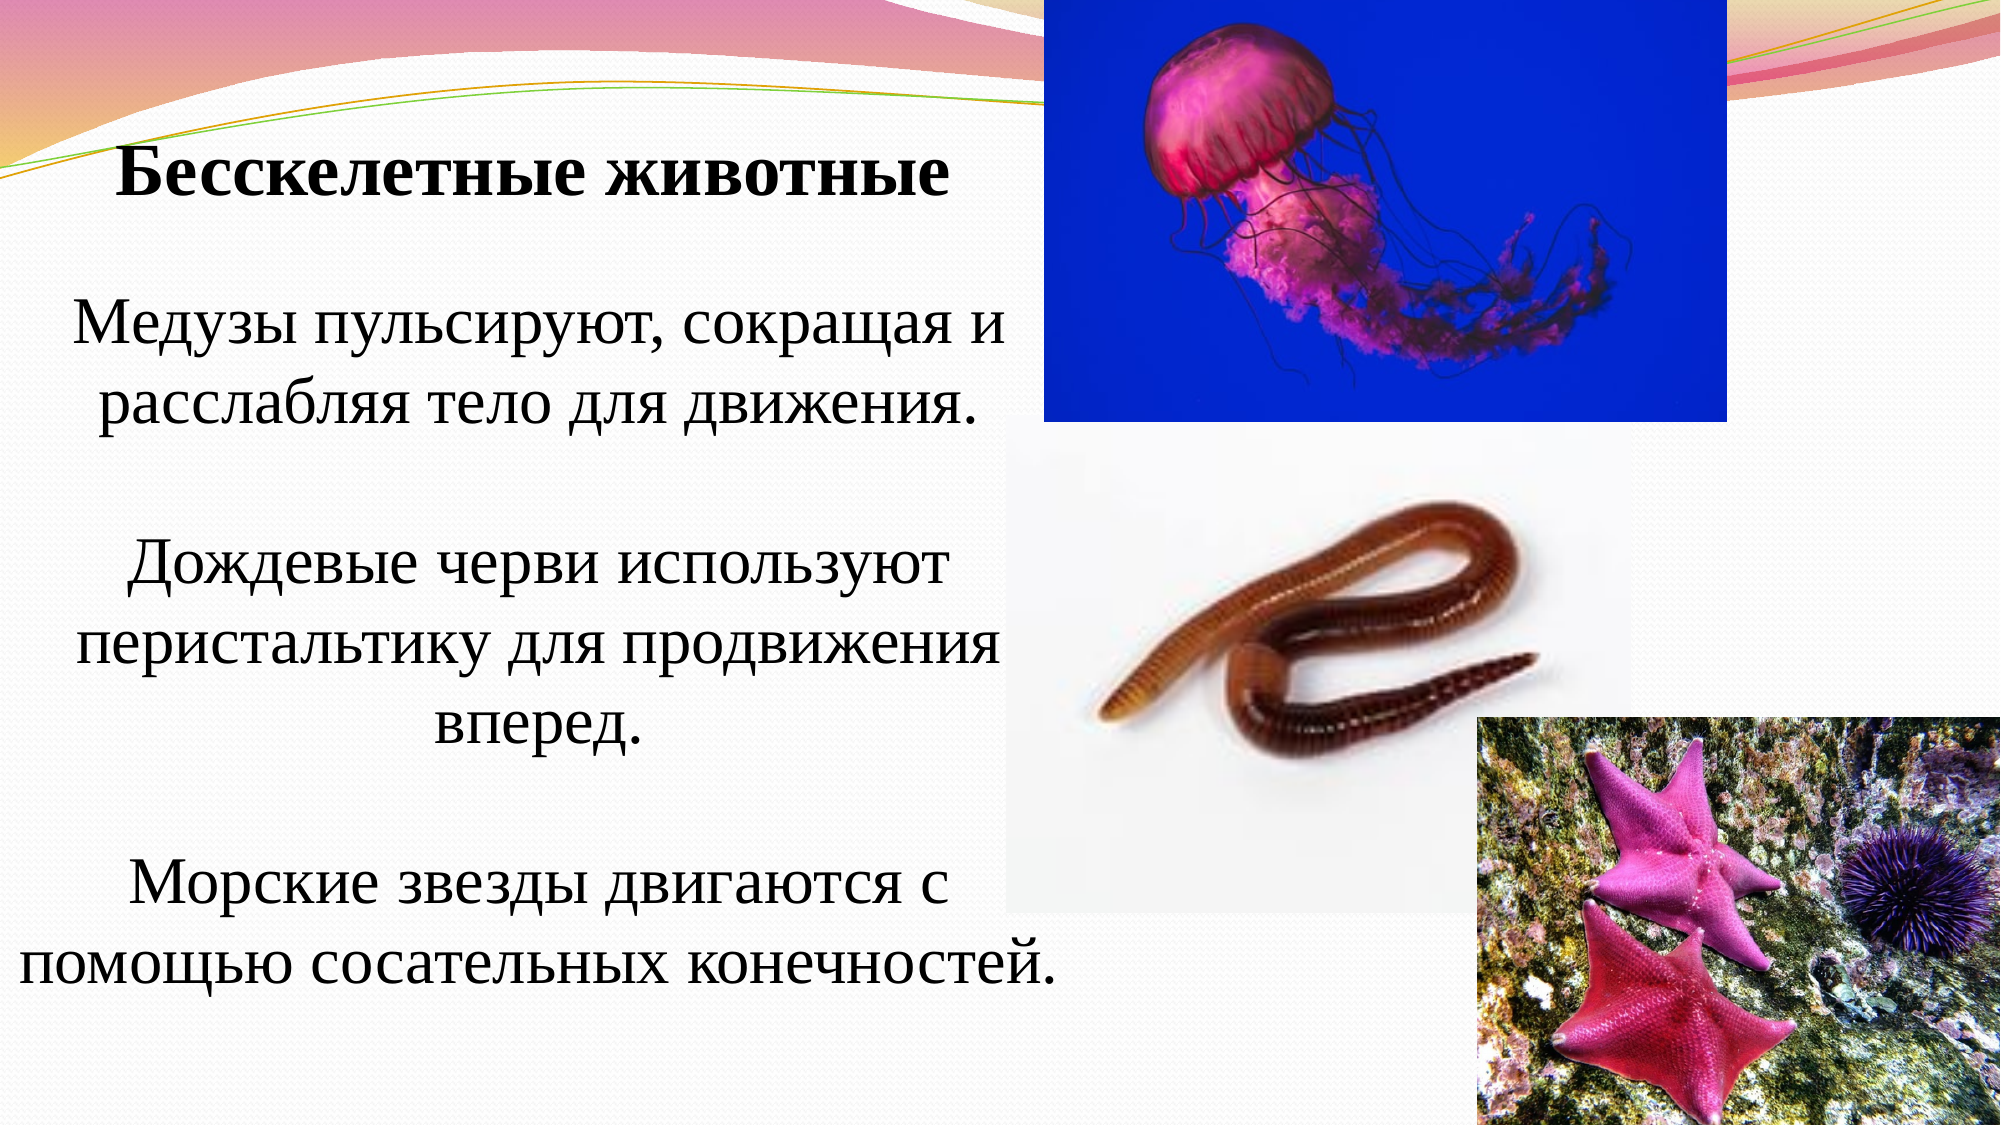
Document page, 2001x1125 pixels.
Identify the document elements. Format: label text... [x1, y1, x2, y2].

picture [1043, 0, 1728, 423]
title Бесскелетные животные [0, 0, 1043, 211]
list Медузы пульсируют, сокращая и расслабляя тело для движения. Дождевые черви используют перистальтику для продвижения вперед. Морские звезды двигаются с помощью сосательных конечностей. [0, 268, 1079, 1075]
picture [1006, 414, 2000, 1125]
